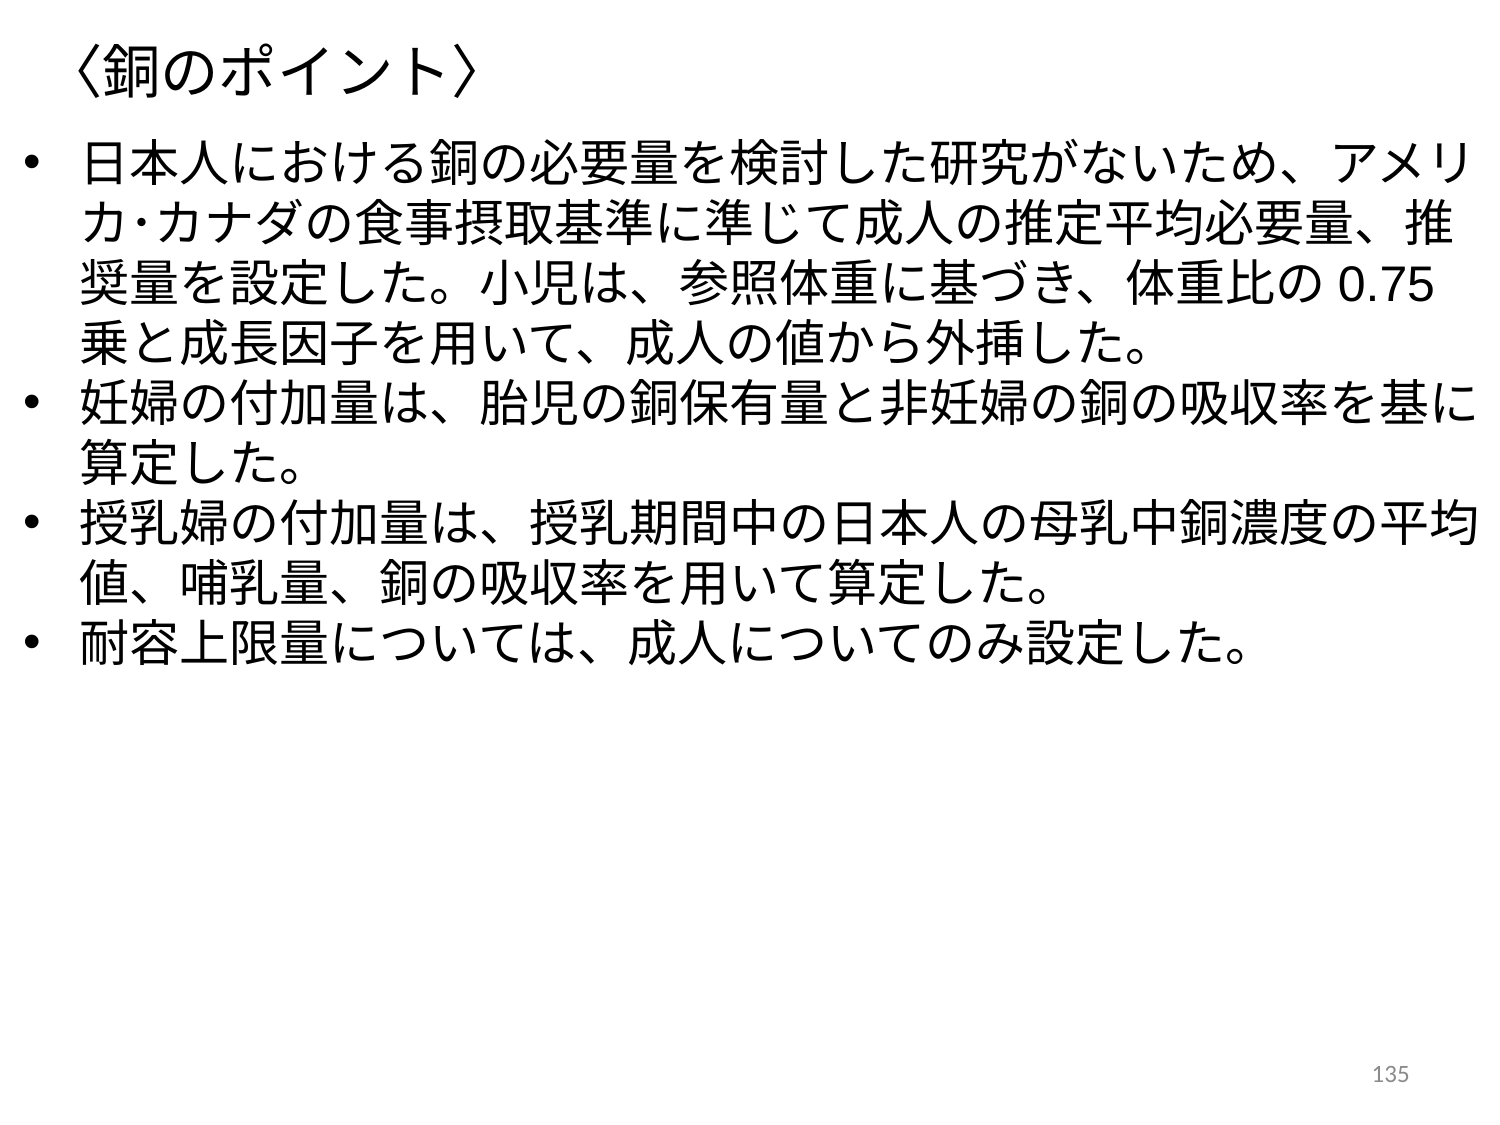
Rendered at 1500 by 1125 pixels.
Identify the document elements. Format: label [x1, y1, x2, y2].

text_box [8, 114, 1500, 679]
text_box [29, 28, 1433, 113]
slide_number [1074, 1042, 1425, 1103]
